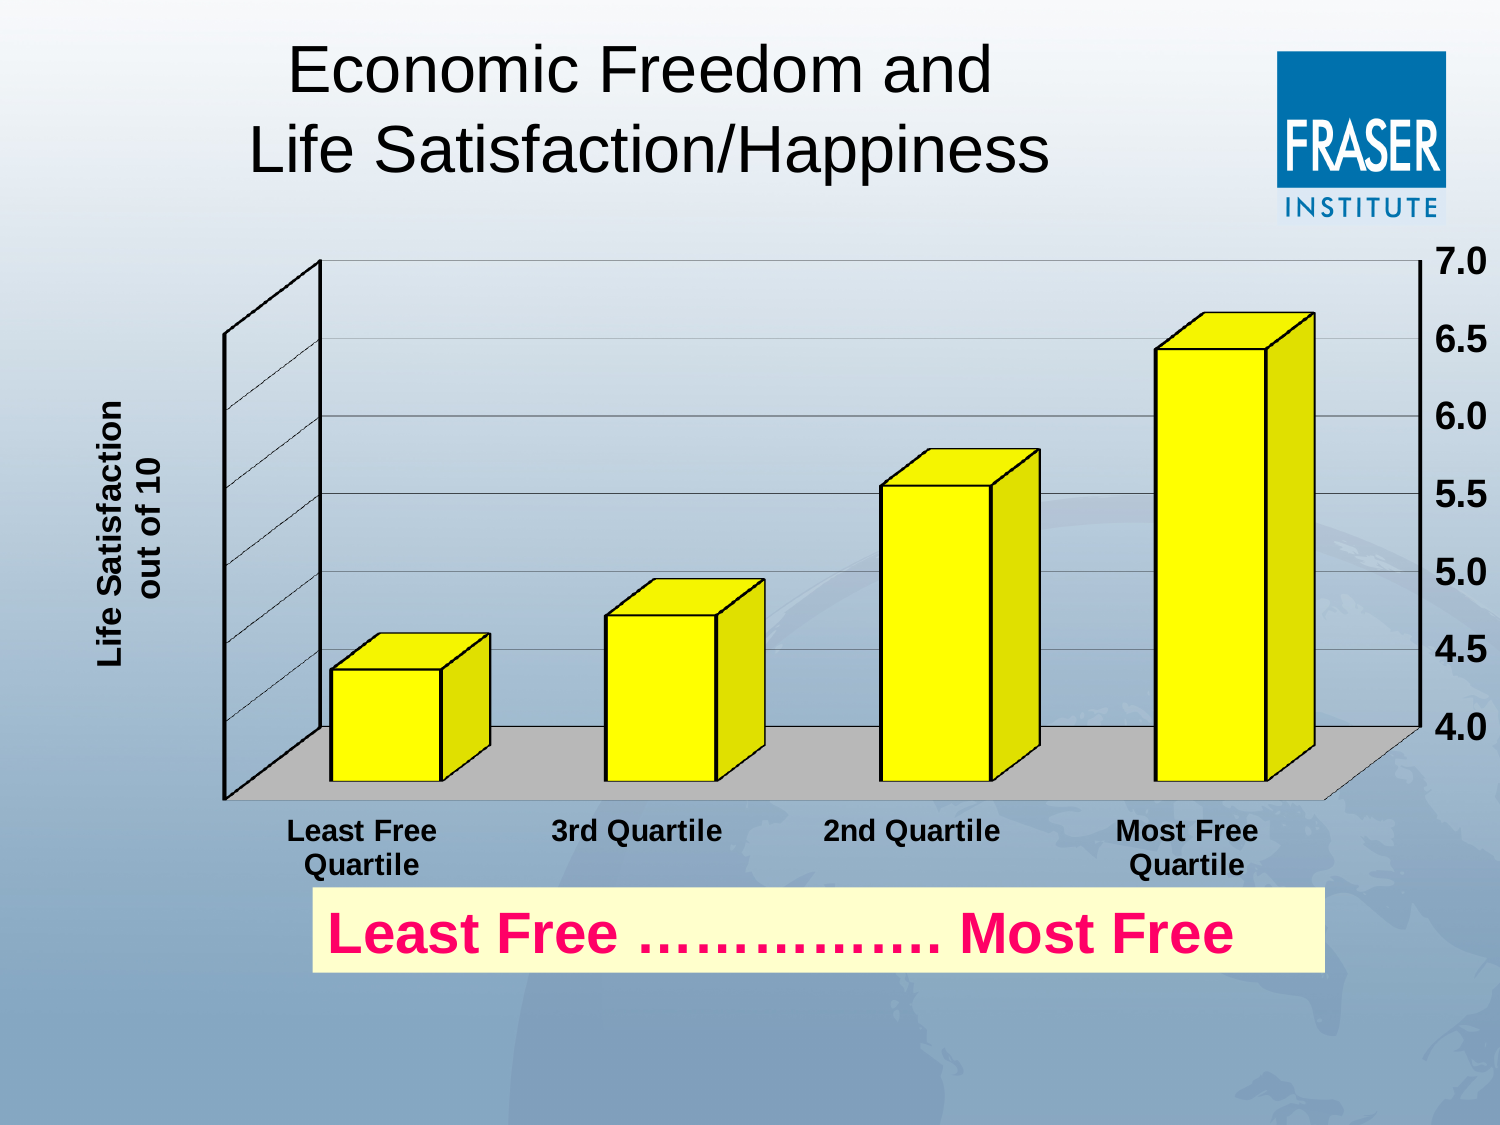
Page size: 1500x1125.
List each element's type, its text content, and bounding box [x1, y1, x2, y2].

picture [0, 0, 1500, 1125]
title Economic Freedom and Life Satisfaction/Happiness [37, 0, 1263, 213]
chart [24, 237, 1488, 1031]
